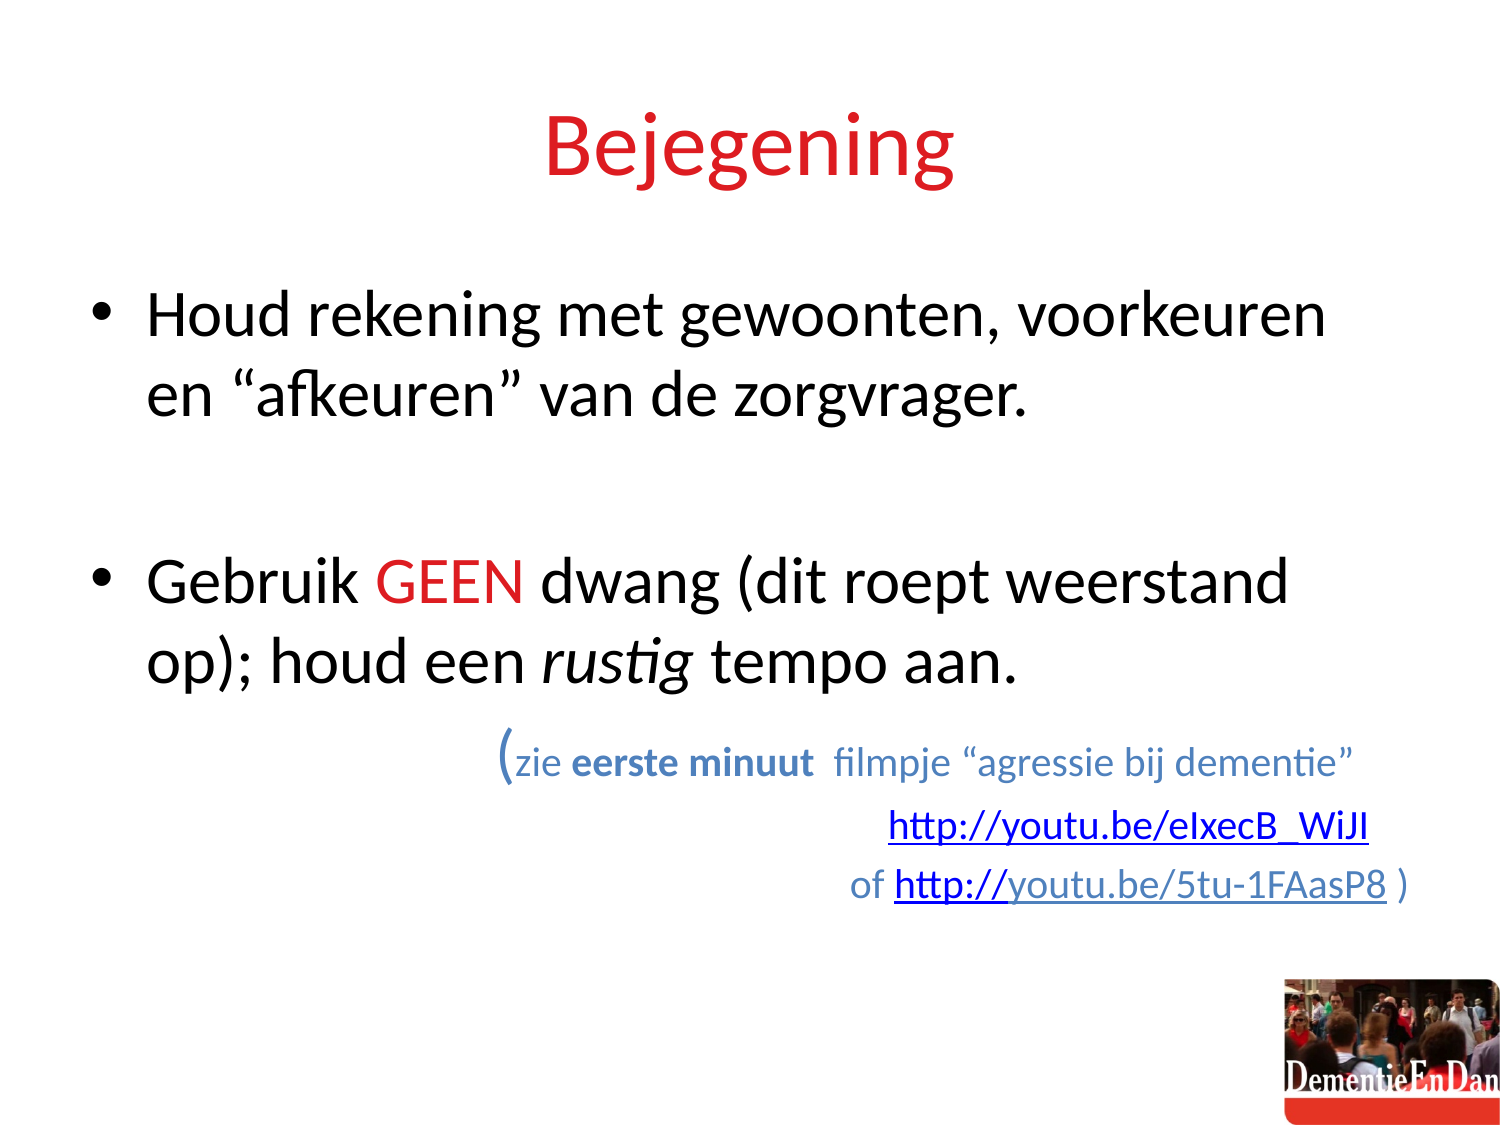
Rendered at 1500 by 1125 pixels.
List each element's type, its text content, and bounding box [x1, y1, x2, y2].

list Houd rekening met gewoonten, voorkeuren en “afkeuren” van de zorgvrager. Gebruik GEEN dwang (dit roept weerstand op); houd een rustig tempo aan. (zie eerste minuut filmpje “agressie bij dementie” http://youtu.be/eIxecB_WiJI of http://youtu.be/5tu-1FAasP8 ) [75, 262, 1425, 1005]
picture [1283, 979, 1500, 1125]
title Bejegening [75, 45, 1425, 233]
